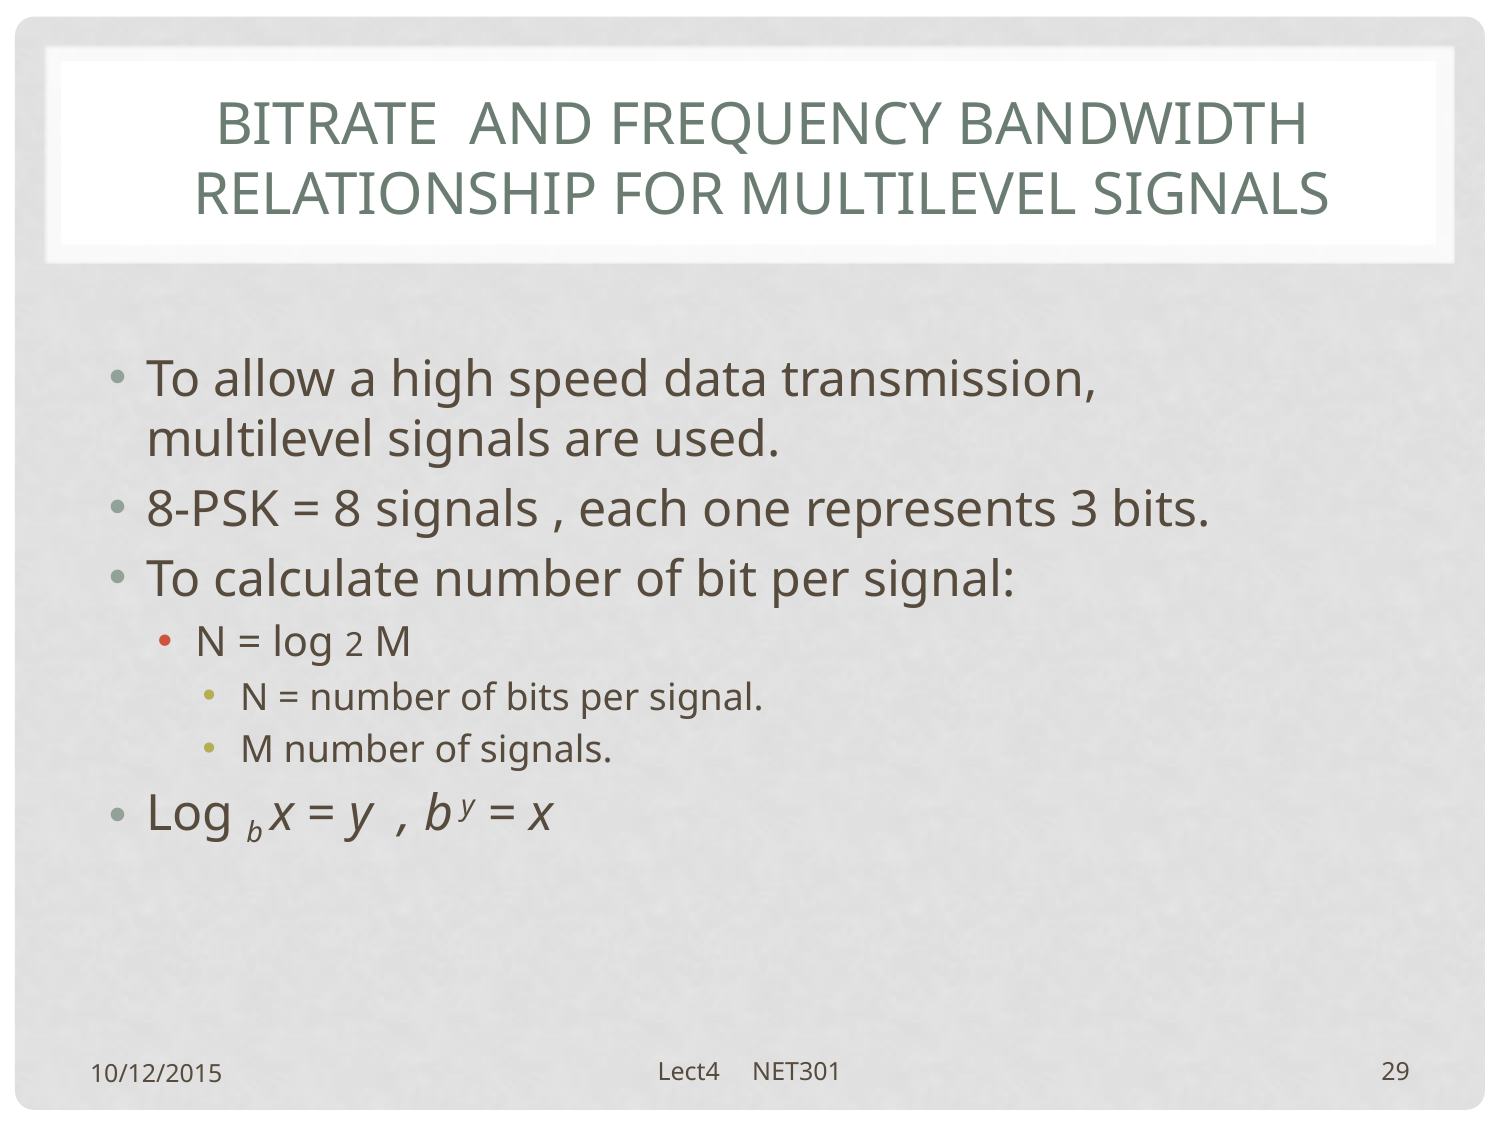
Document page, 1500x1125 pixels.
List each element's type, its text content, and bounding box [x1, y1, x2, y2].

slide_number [75, 1042, 425, 1103]
title Bitrate and frequency bandwidth relationship for multilevel signals [75, 62, 1450, 250]
slide_number 29 [1074, 1042, 1425, 1103]
list To allow a high speed data transmission, multilevel signals are used. 8-PSK = 8 signals , each one represents 3 bits. To calculate number of bit per signal: N = log 2 M N = number of bits per signal. M number of signals. Log b x = y , b y = x [75, 339, 1263, 1125]
footer Lect4 NET301 [512, 1042, 988, 1103]
